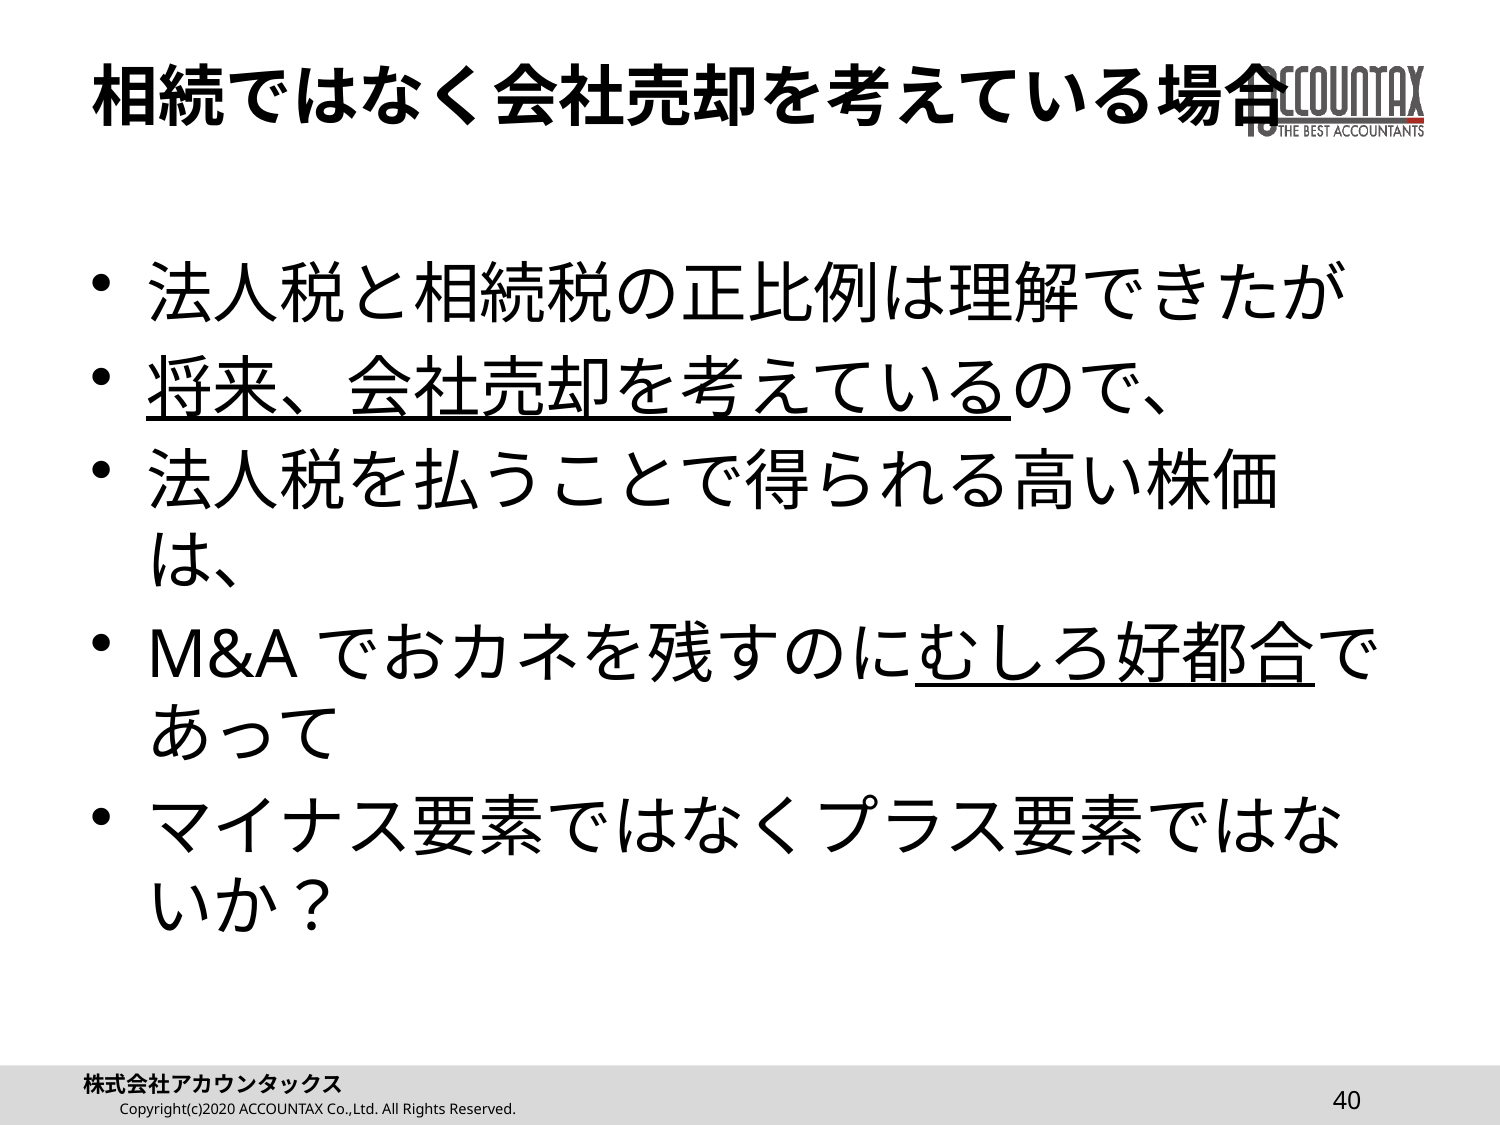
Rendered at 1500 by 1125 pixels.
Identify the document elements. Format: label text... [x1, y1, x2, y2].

title 相続ではなく会社売却を考えている場合 [76, 31, 1353, 157]
picture [1353, 66, 1424, 137]
slide_number 40 [1269, 1077, 1425, 1125]
list 法人税と相続税の正比例は理解できたが 将来、会社売却を考えているので、 法人税を払うことで得られる高い株価は、 M&Aでおカネを残すのにむしろ好都合であって マイナス要素ではなくプラス要素ではないか？ [75, 243, 1425, 986]
